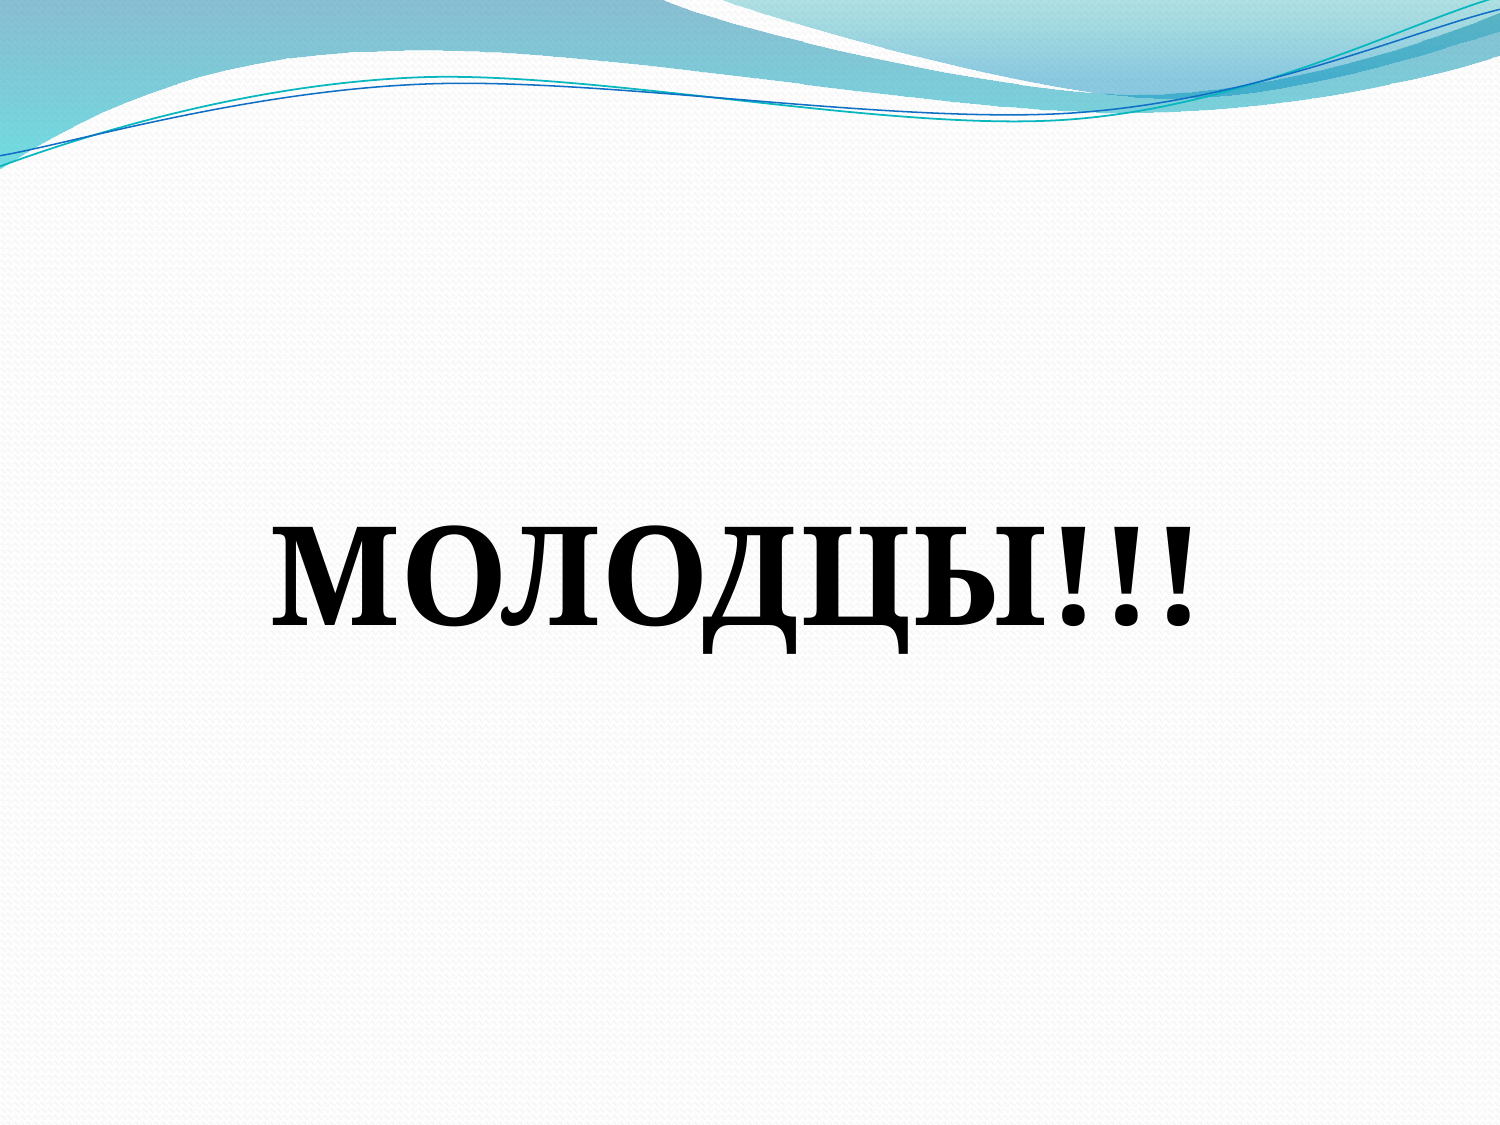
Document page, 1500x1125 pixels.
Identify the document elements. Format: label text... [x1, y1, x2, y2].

list МОЛОДЦЫ!!! [62, 312, 1413, 1033]
